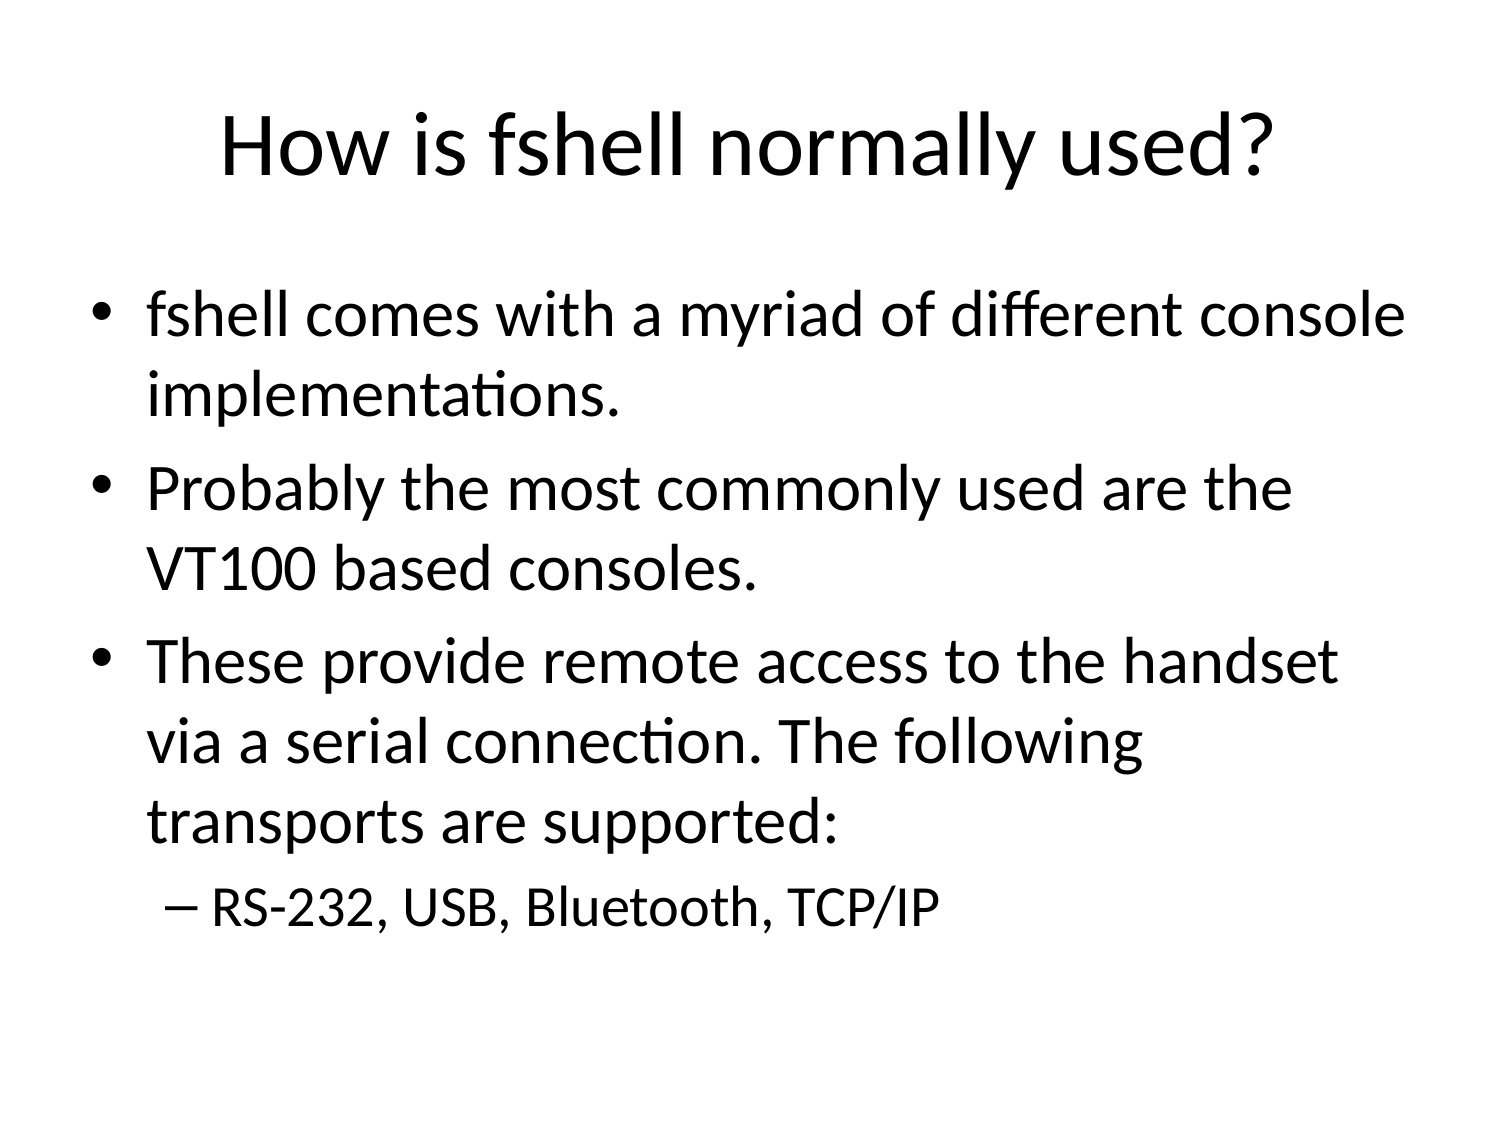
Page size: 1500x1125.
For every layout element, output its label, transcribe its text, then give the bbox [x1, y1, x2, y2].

list fshell comes with a myriad of different console implementations. Probably the most commonly used are the VT100 based consoles. These provide remote access to the handset via a serial connection. The following transports are supported: RS-232, USB, Bluetooth, TCP/IP [75, 262, 1425, 1079]
title How is fshell normally used? [75, 45, 1425, 233]
